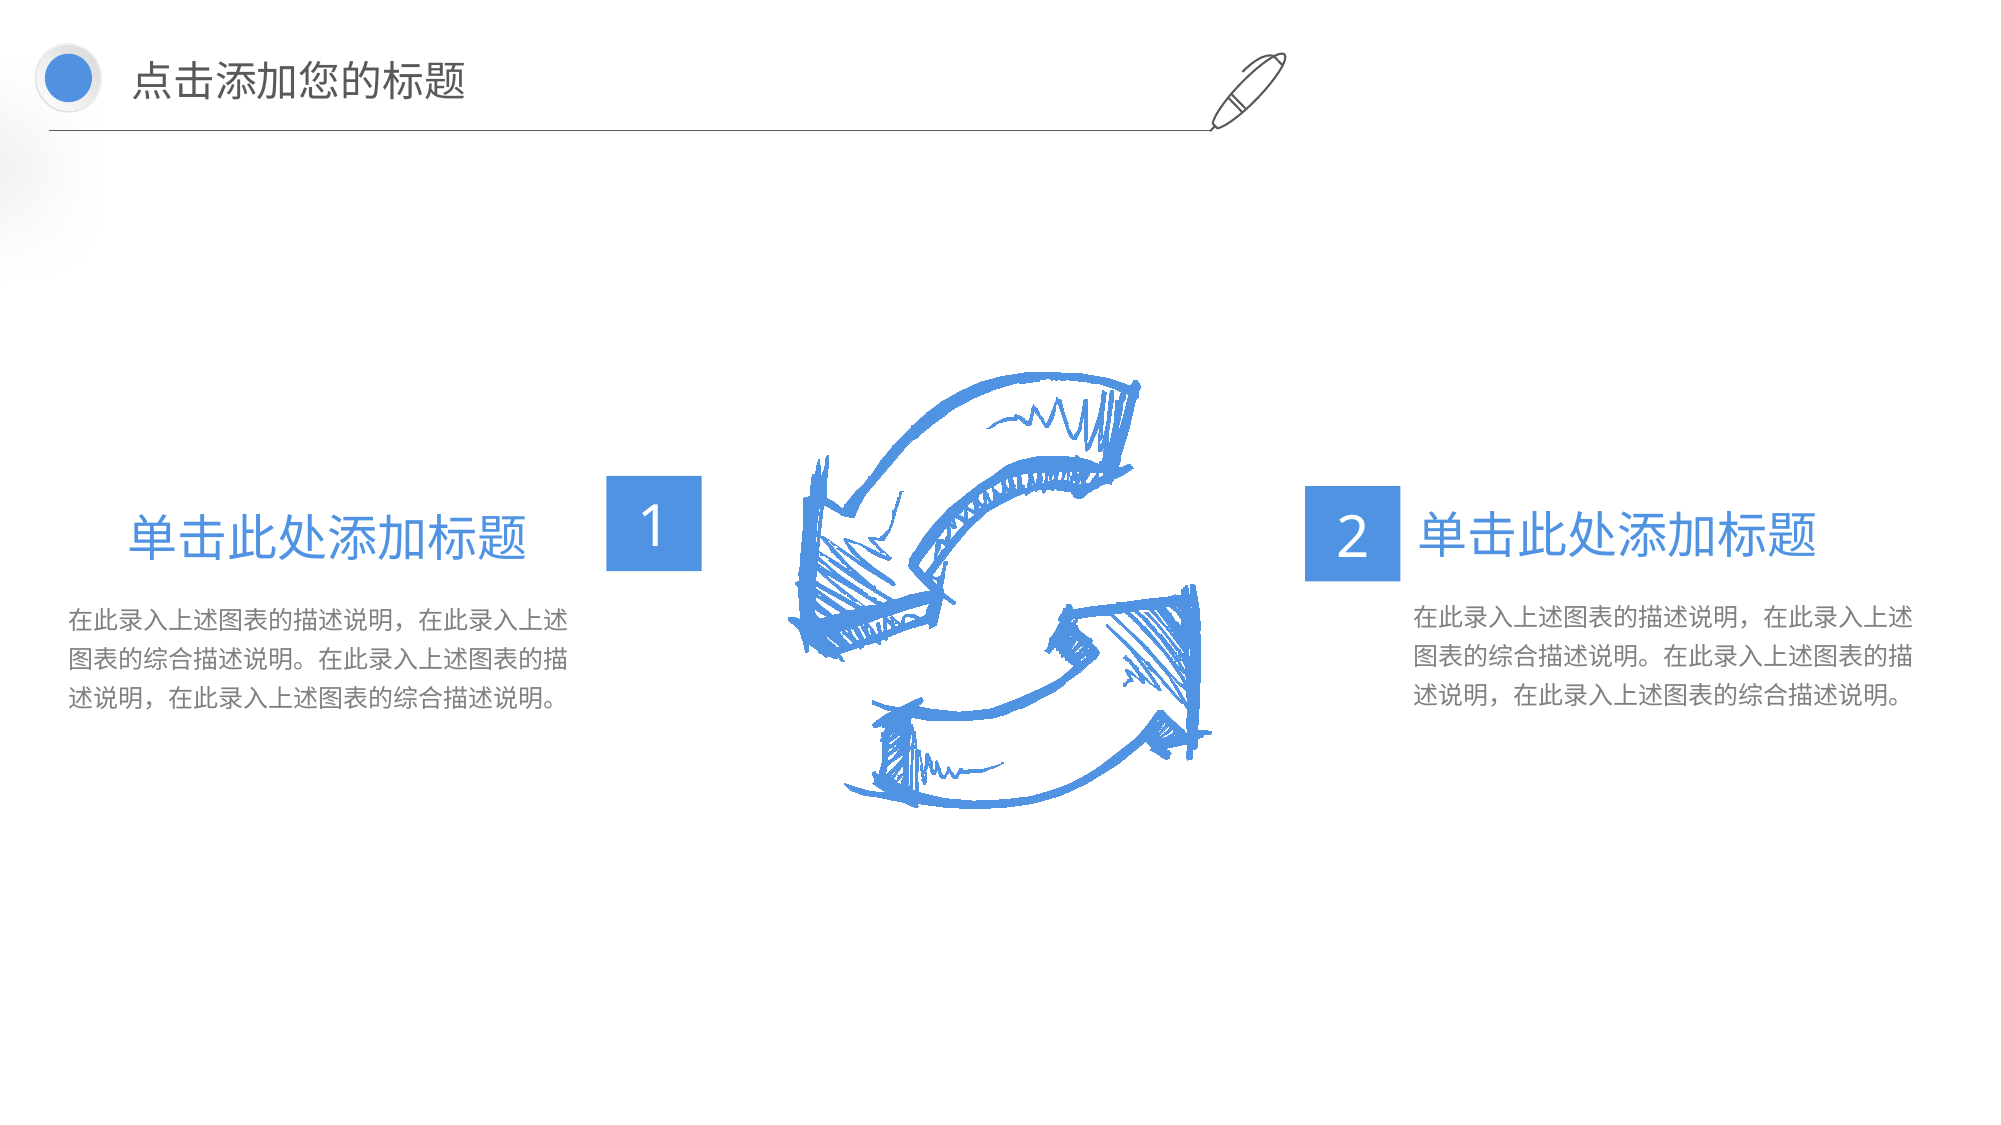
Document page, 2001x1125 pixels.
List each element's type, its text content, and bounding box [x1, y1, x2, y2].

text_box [35, 43, 102, 113]
text_box [1211, 53, 1286, 131]
text_box 在此录入上述图表的描述说明，在此录入上述图表的综合描述说明。在此录入上述图表的描述说明，在此录入上述图表的综合描述说明。 [1385, 585, 1929, 756]
text_box 单击此处添加标题 [1402, 495, 1833, 571]
text_box 1 [605, 475, 703, 572]
text_box 在此录入上述图表的描述说明，在此录入上述图表的综合描述说明。在此录入上述图表的描述说明，在此录入上述图表的综合描述说明。 [39, 587, 584, 759]
text_box 2 [1304, 485, 1402, 582]
text_box 单击此处添加标题 [112, 498, 543, 574]
text_box [844, 584, 1212, 809]
text_box 点击添加您的标题 [111, 45, 510, 116]
text_box [788, 372, 1141, 662]
